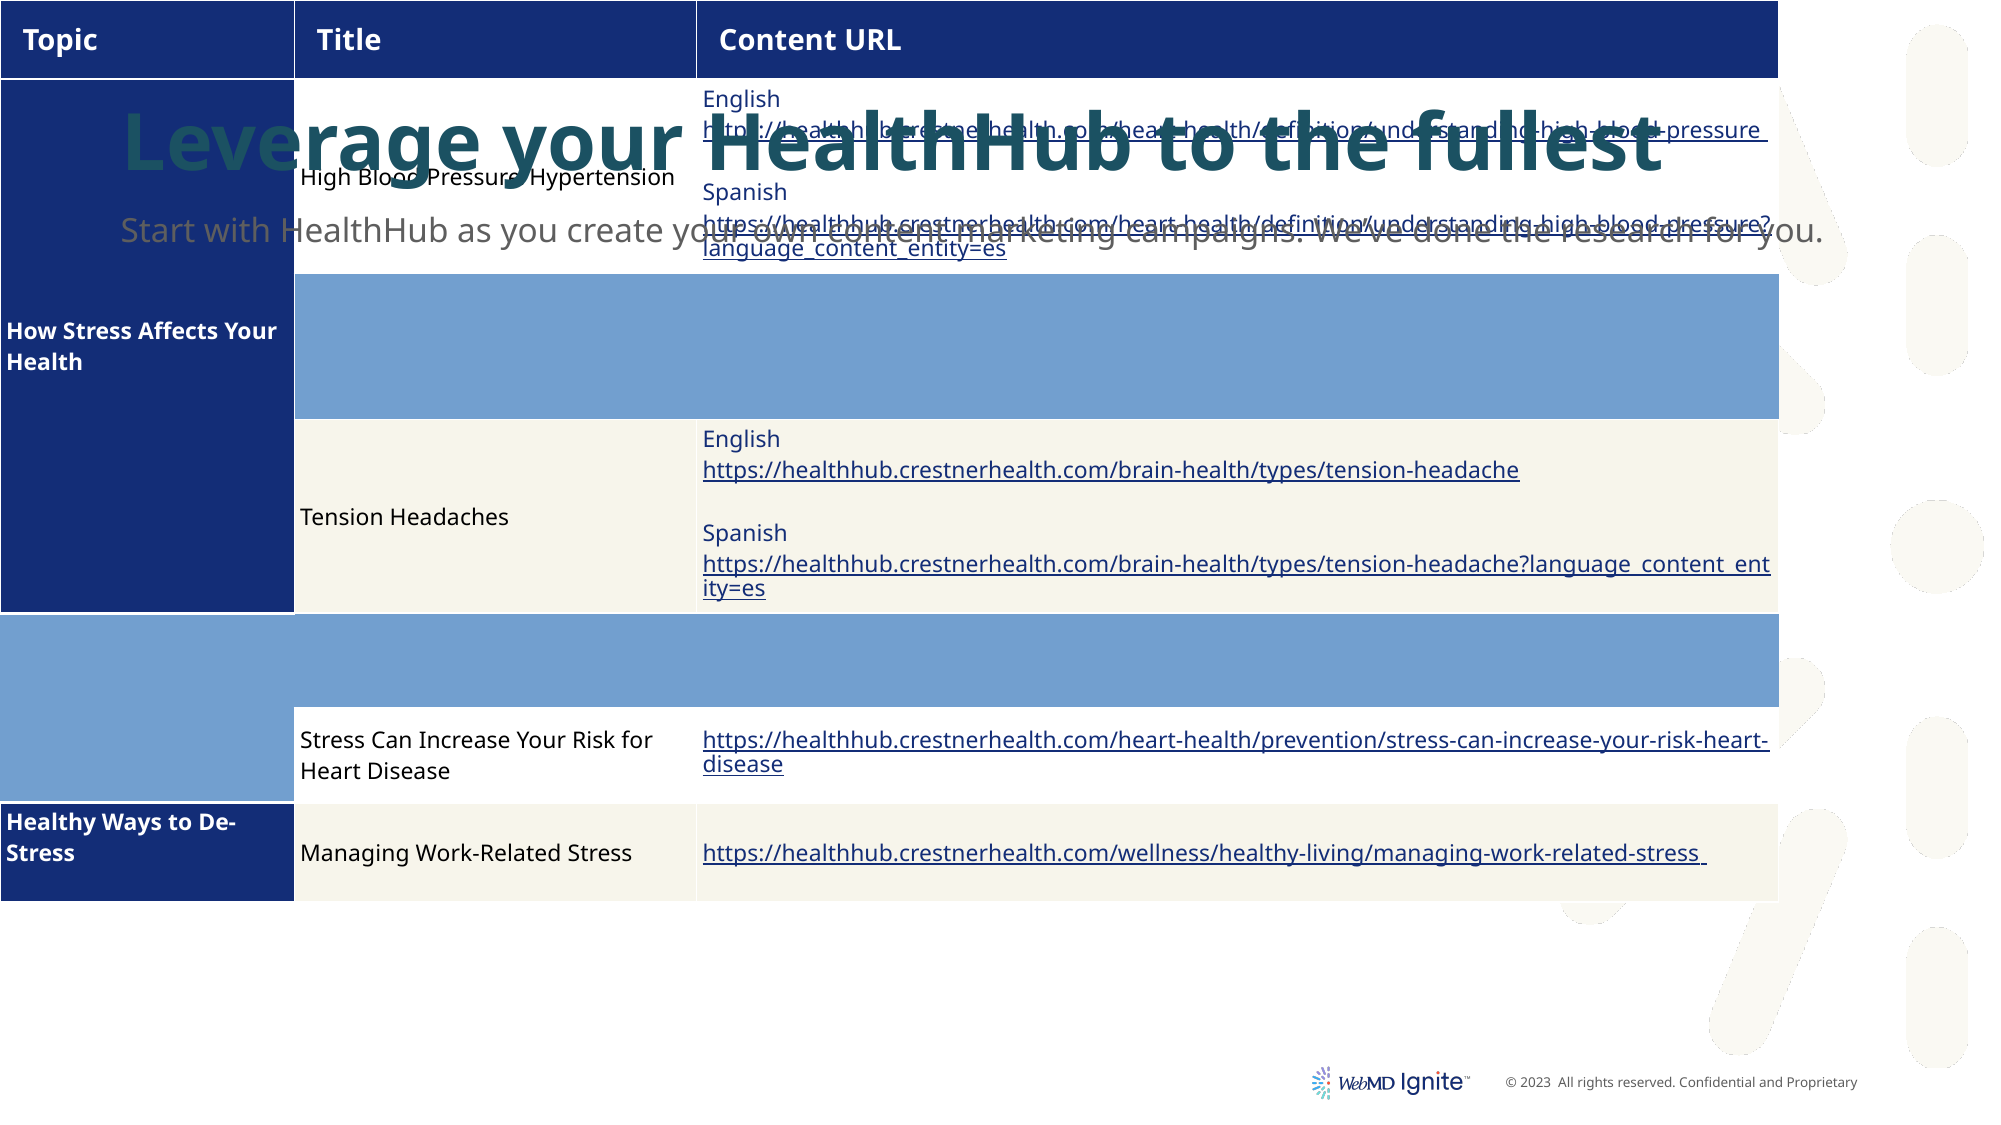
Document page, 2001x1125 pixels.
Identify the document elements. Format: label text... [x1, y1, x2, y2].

picture [1308, 1063, 1474, 1103]
table_cell https://healthhub.crestnerhealth.com/heart-health/prevention/stress-can-increase-your-risk-heart-disease [697, 708, 1778, 801]
table_cell Tension Headaches [295, 420, 696, 612]
table_cell English https://healthhub.crestnerhealth.com/brain-health/types/tension-headache Spanish https://healthhub.crestnerhealth.com/brain-health/types/tension-headache?language_content_entity=es [697, 420, 1778, 612]
table_cell https://healthhub.crestnerhealth.com/wellness/healthy-living/managing-work-related-stress [697, 804, 1778, 901]
table_cell Healthy Ways to De-Stress [1, 804, 294, 901]
table_cell Stress Can Increase Your Risk for Heart Disease [295, 708, 696, 801]
table_header Topic [1, 1, 121, 78]
table_cell How Stress Affects Your Health [1, 80, 294, 612]
table_cell Managing Work-Related Stress [295, 804, 696, 901]
list Start with HealthHub as you create your own content marketing campaigns. We’ve done the research for you. [120, 170, 1865, 277]
title Leverage your HealthHub to the fullest [121, 0, 1864, 170]
